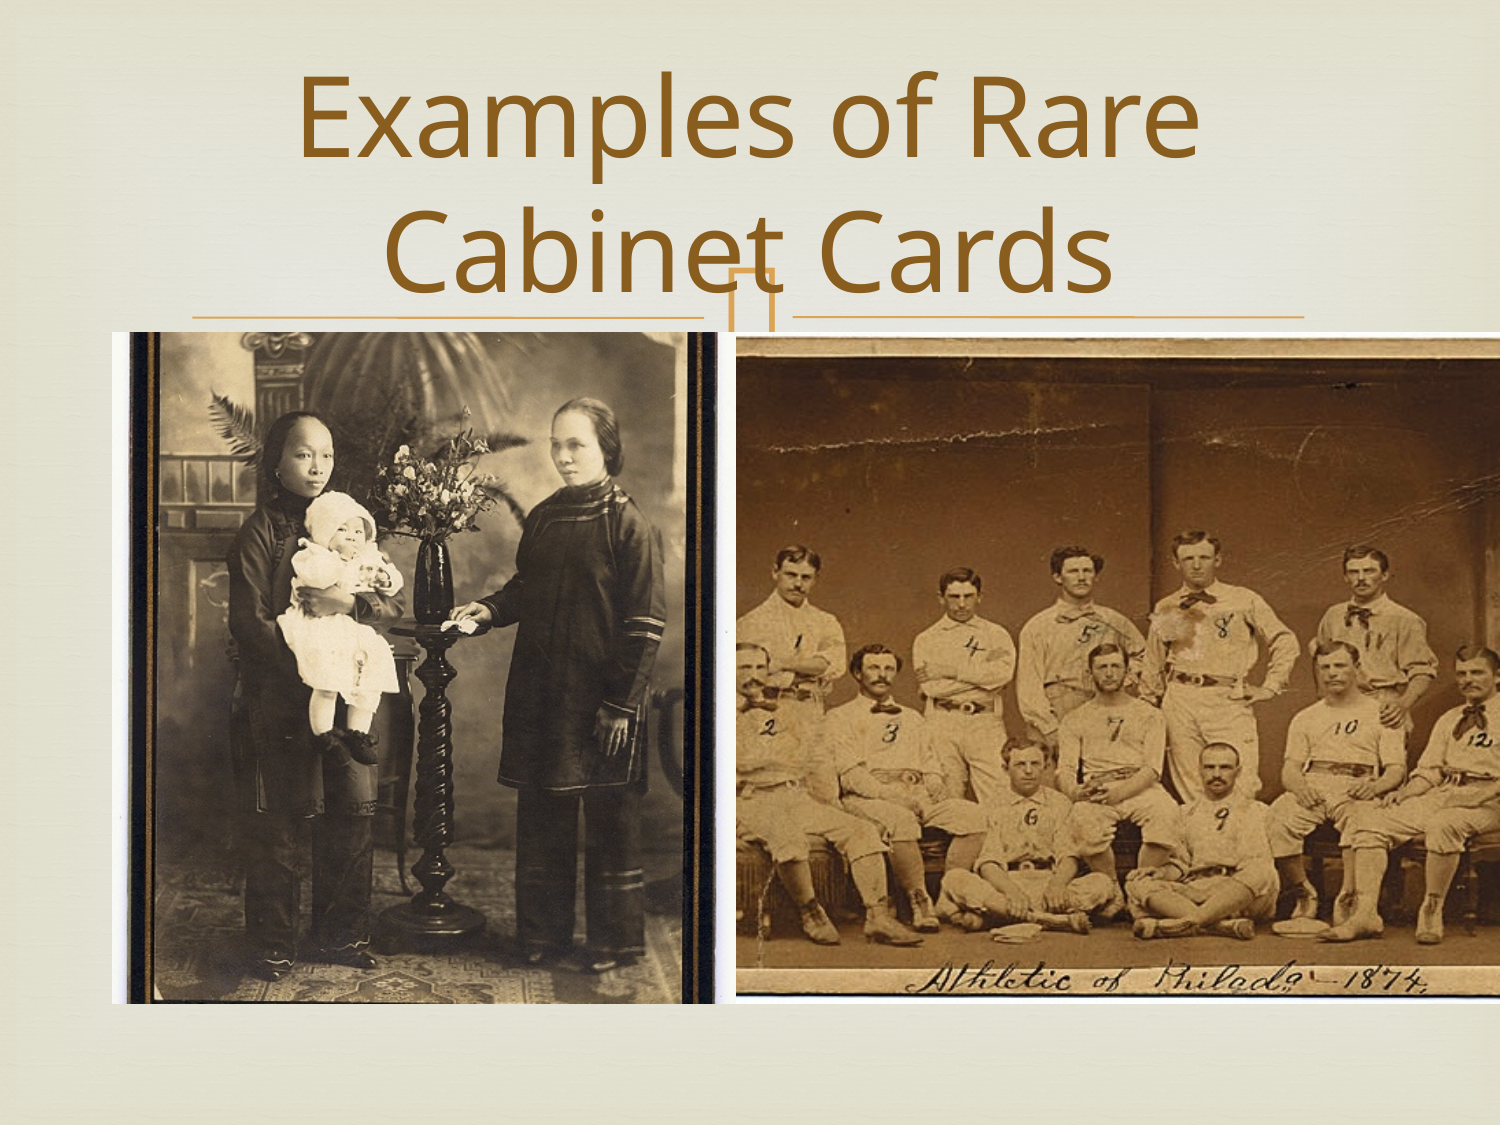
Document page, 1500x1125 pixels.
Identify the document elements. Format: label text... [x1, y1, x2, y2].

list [735, 332, 1500, 1004]
title Examples of Rare Cabinet Cards [112, 93, 1386, 267]
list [111, 332, 734, 1004]
